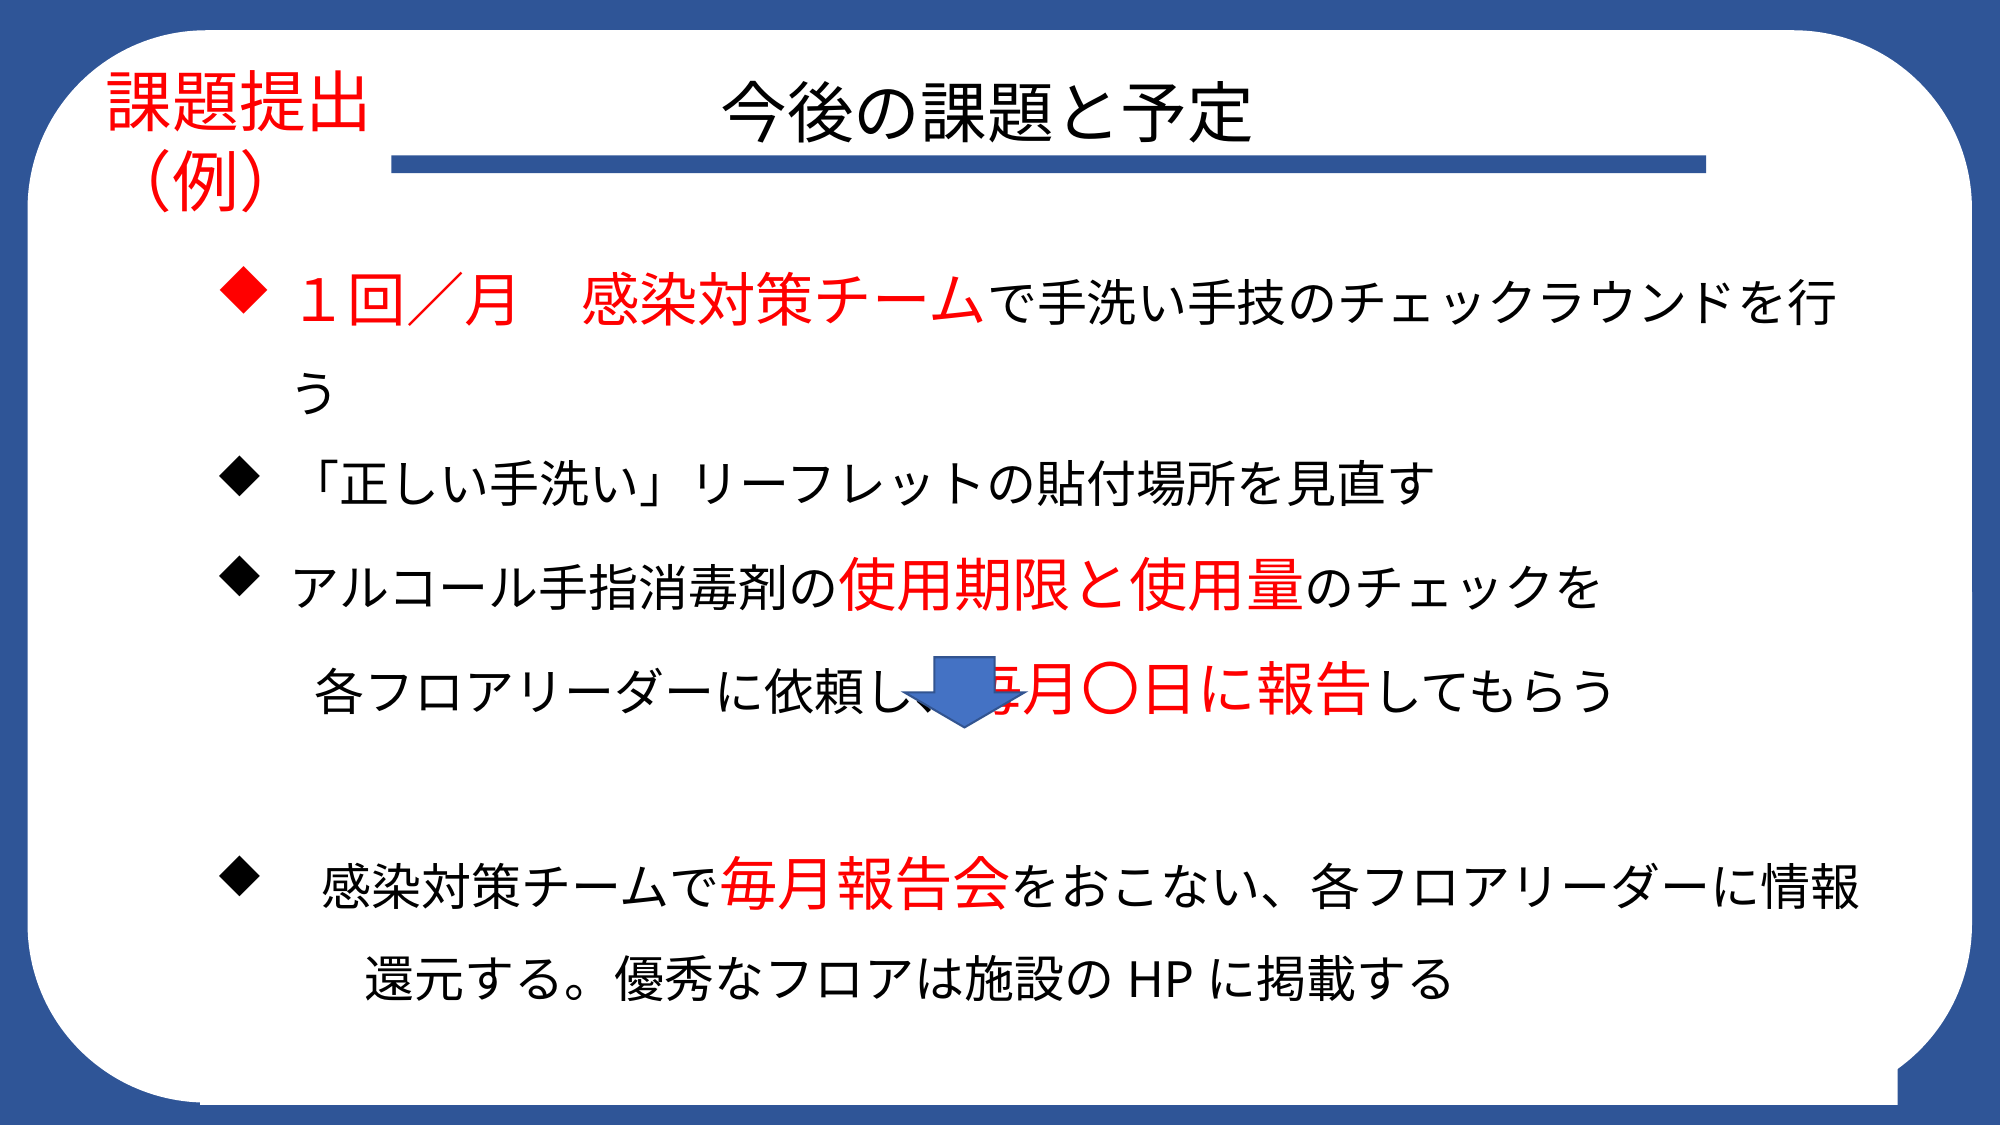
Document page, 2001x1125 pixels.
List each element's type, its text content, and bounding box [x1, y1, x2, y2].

text_box [641, 154, 1707, 174]
text_box 課題提出 （例） [91, 52, 641, 228]
text_box [900, 656, 1029, 729]
text_box １回／月 感染対策チームで手洗い手技のチェックラウンドを行う 「正しい手洗い」リーフレットの貼付場所を見直す アルコール手指消毒剤の使用期限と使用量のチェックを 各フロアリーダーに依頼し、毎月〇日に報告してもらう 感染対策チームで毎月報告会をおこない、各フロアリーダーに情報 還元する。優秀なフロアは施設のHPに掲載する [200, 220, 1898, 1105]
text_box 今後の課題と予定 [705, 23, 1295, 154]
